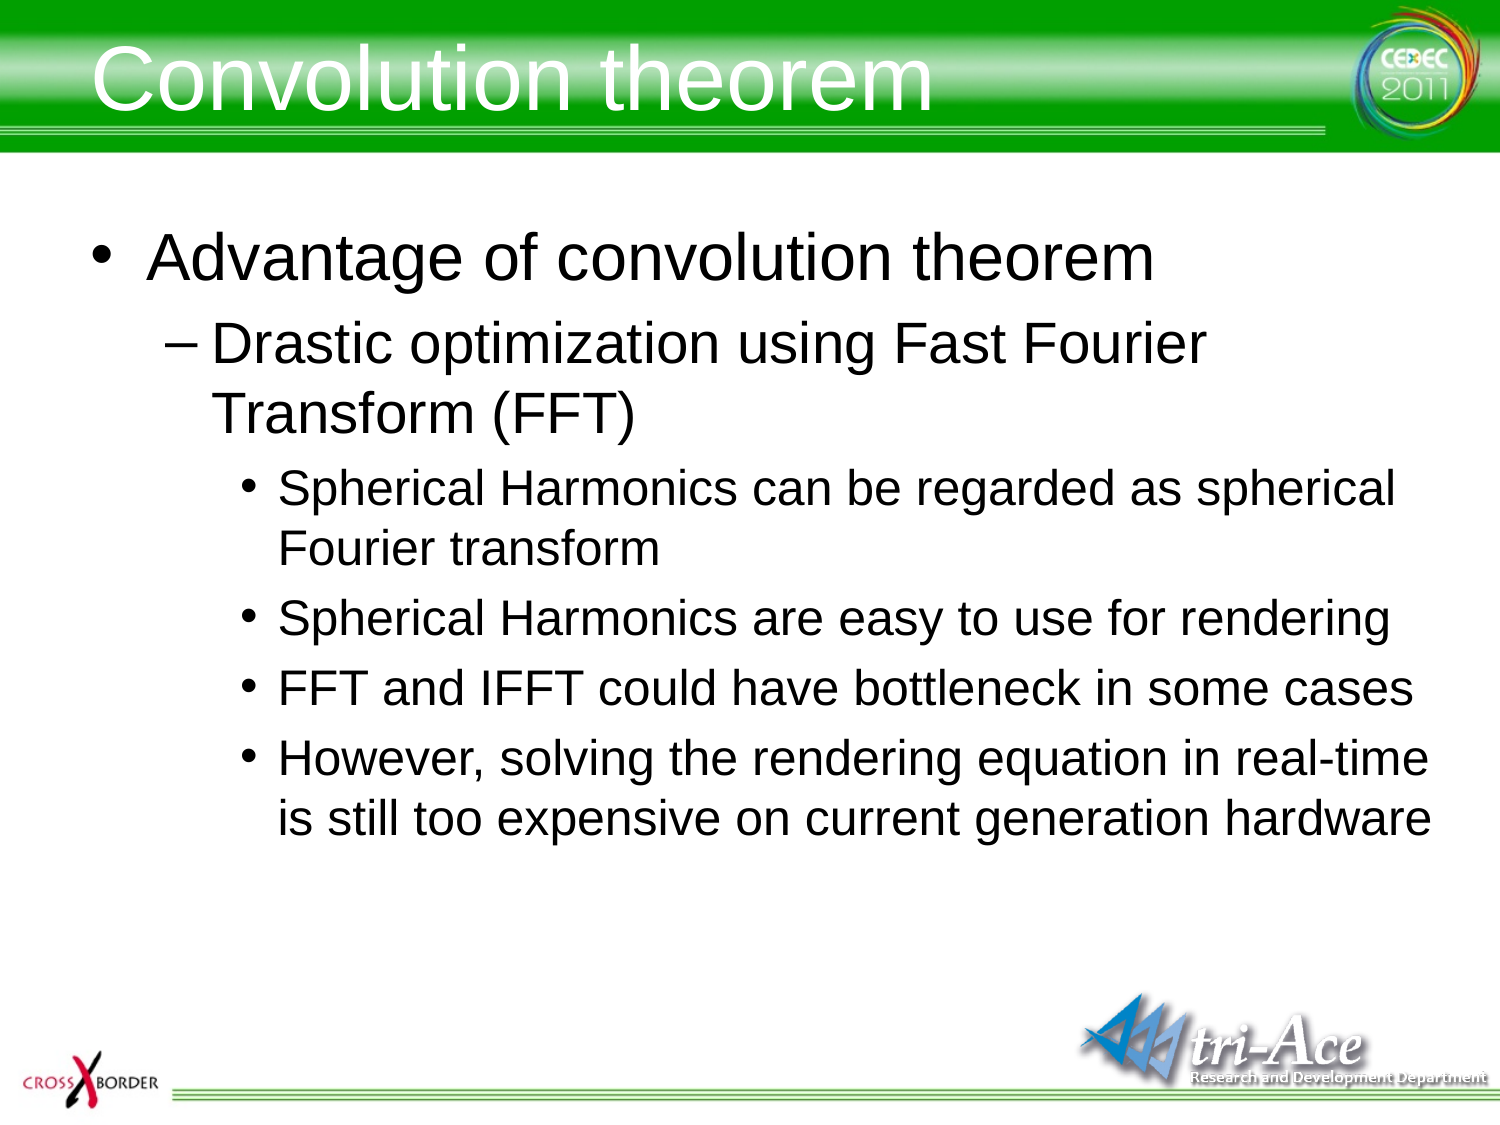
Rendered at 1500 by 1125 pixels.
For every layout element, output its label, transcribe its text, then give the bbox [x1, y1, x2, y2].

list Advantage of convolution theorem Drastic optimization using Fast Fourier Transform (FFT) Spherical Harmonics can be regarded as spherical Fourier transform Spherical Harmonics are easy to use for rendering FFT and IFFT could have bottleneck in some cases However, solving the rendering equation in real-time is still too expensive on current generation hardware [74, 206, 1460, 977]
picture [0, 0, 1500, 155]
picture [0, 987, 1500, 1125]
title Convolution theorem [74, 7, 1426, 140]
